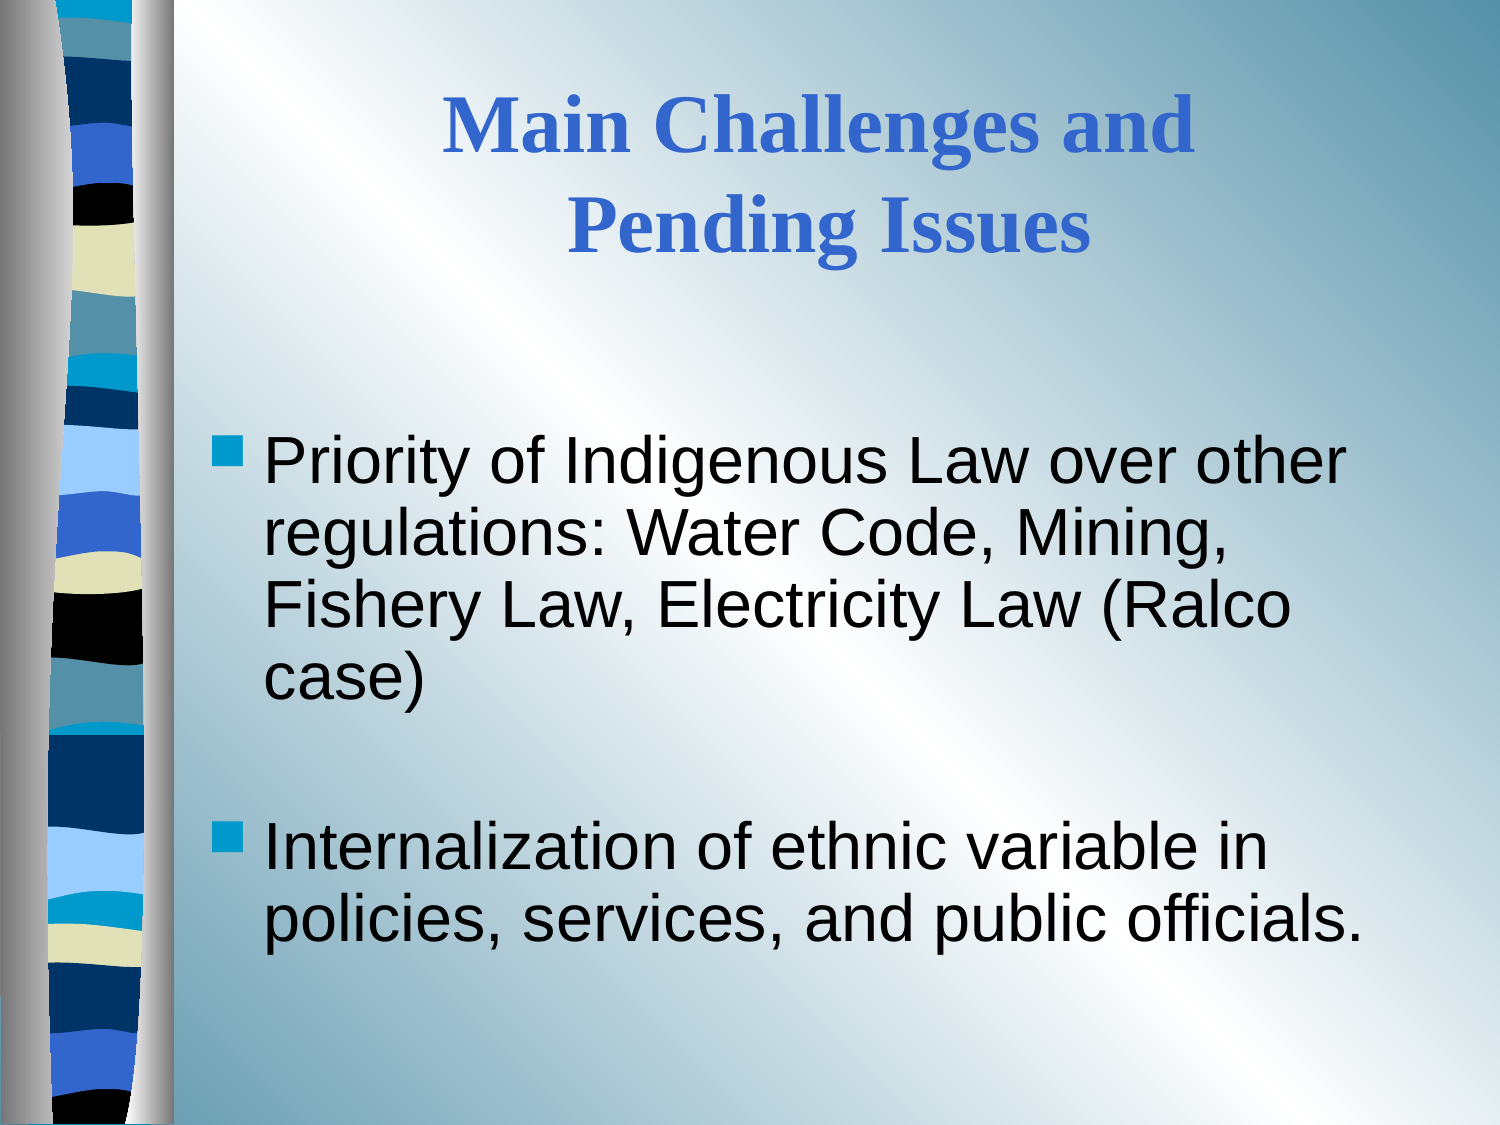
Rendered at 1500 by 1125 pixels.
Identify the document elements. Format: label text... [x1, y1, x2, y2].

list Priority of Indigenous Law over other regulations: Water Code, Mining, Fishery Law, Electricity Law (Ralco case) Internalization of ethnic variable in policies, services, and public officials. [192, 324, 1468, 1001]
title Main Challenges and Pending Issues [192, 74, 1468, 263]
